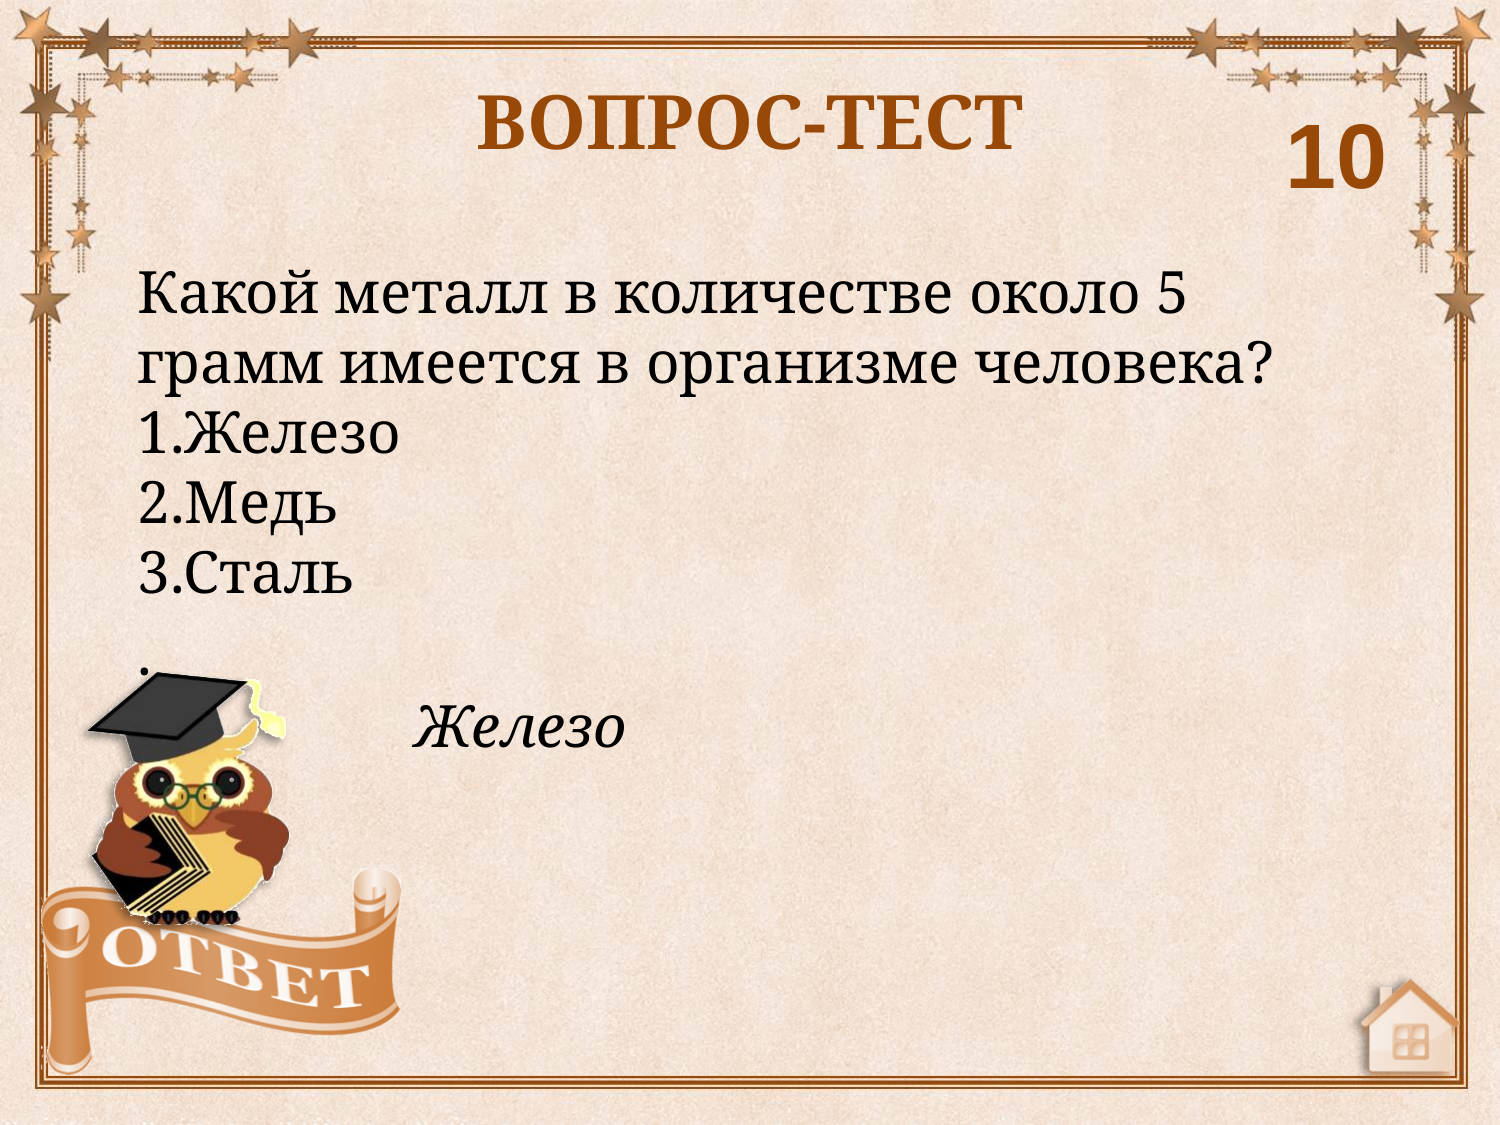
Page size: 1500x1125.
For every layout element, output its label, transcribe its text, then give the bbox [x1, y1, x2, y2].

text_box Какой металл в количестве около 5 грамм имеется в организме человека? 1.Железо 2.Медь 3.Сталь . [123, 247, 1378, 695]
text_box 10 [1266, 89, 1407, 215]
text_box Железо [400, 681, 1435, 766]
picture [0, 0, 1500, 1125]
text_box ВОПРОС-ТЕСТ [301, 66, 1200, 172]
